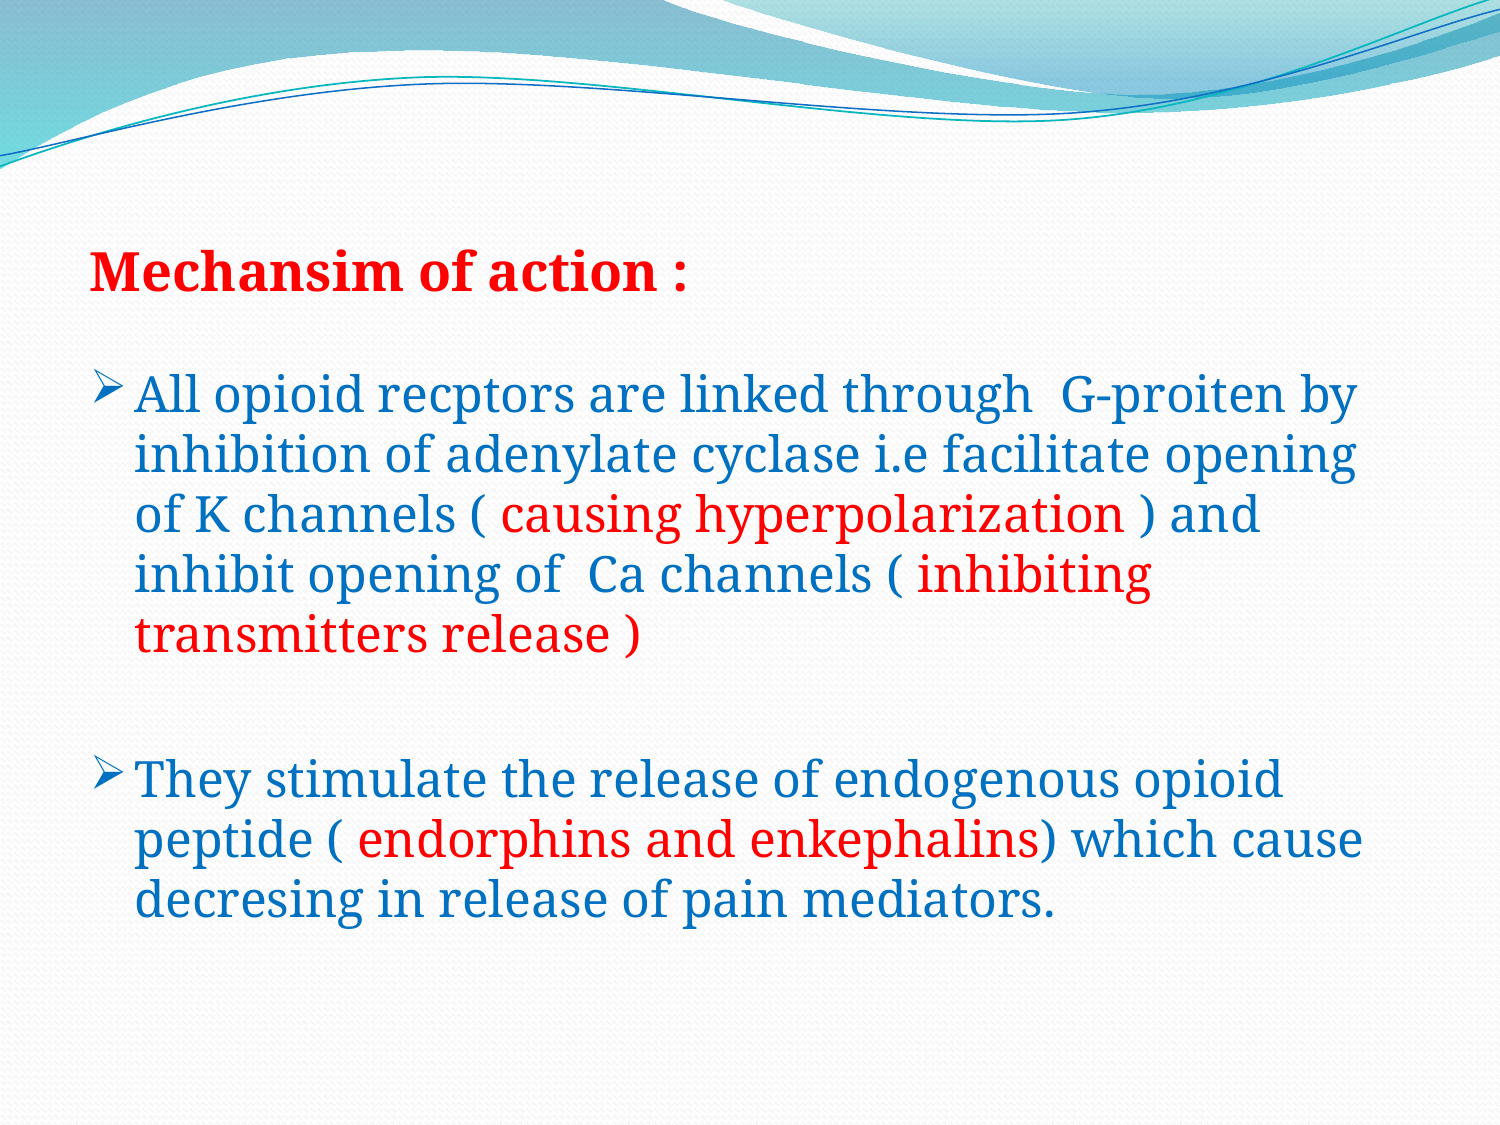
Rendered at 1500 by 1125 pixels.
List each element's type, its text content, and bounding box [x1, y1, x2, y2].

list Mechansim of action : All opioid recptors are linked through G-proiten by inhibition of adenylate cyclase i.e facilitate opening of K channels ( causing hyperpolarization ) and inhibit opening of Ca channels ( inhibiting transmitters release ) They stimulate the release of endogenous opioid peptide ( endorphins and enkephalins) which cause decresing in release of pain mediators. [75, 230, 1425, 1038]
